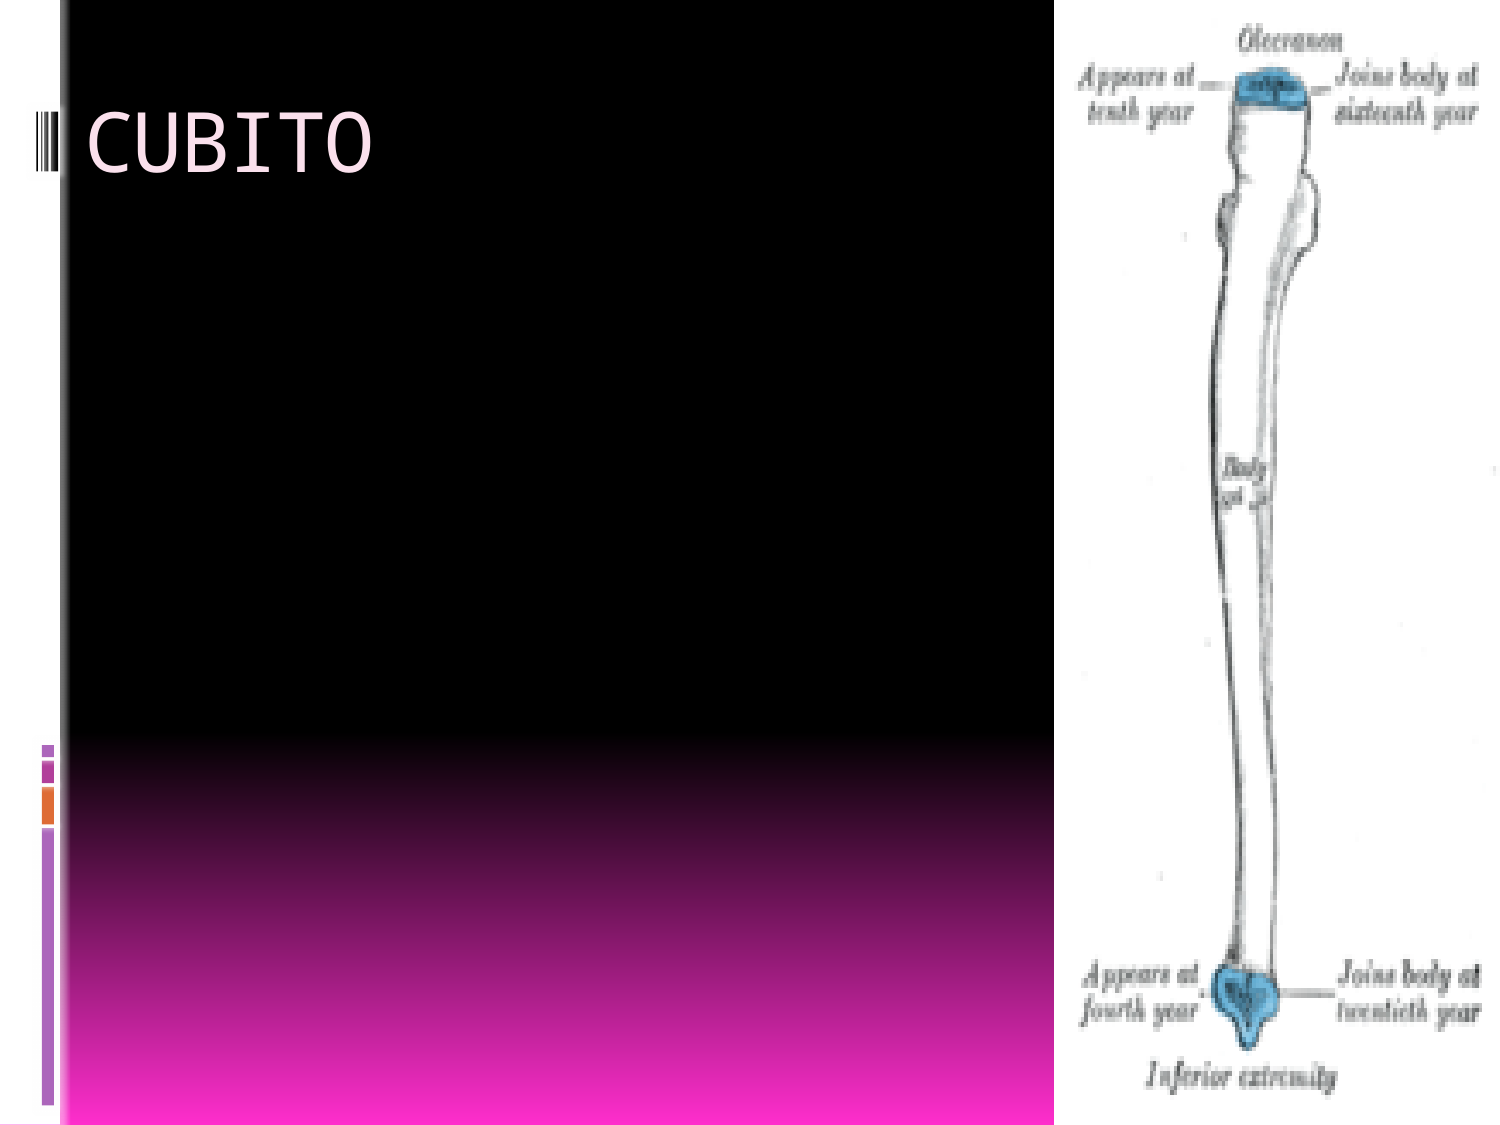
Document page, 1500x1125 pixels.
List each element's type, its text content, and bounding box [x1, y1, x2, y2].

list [1054, 0, 1500, 1125]
title CUBITO [70, 82, 1047, 232]
